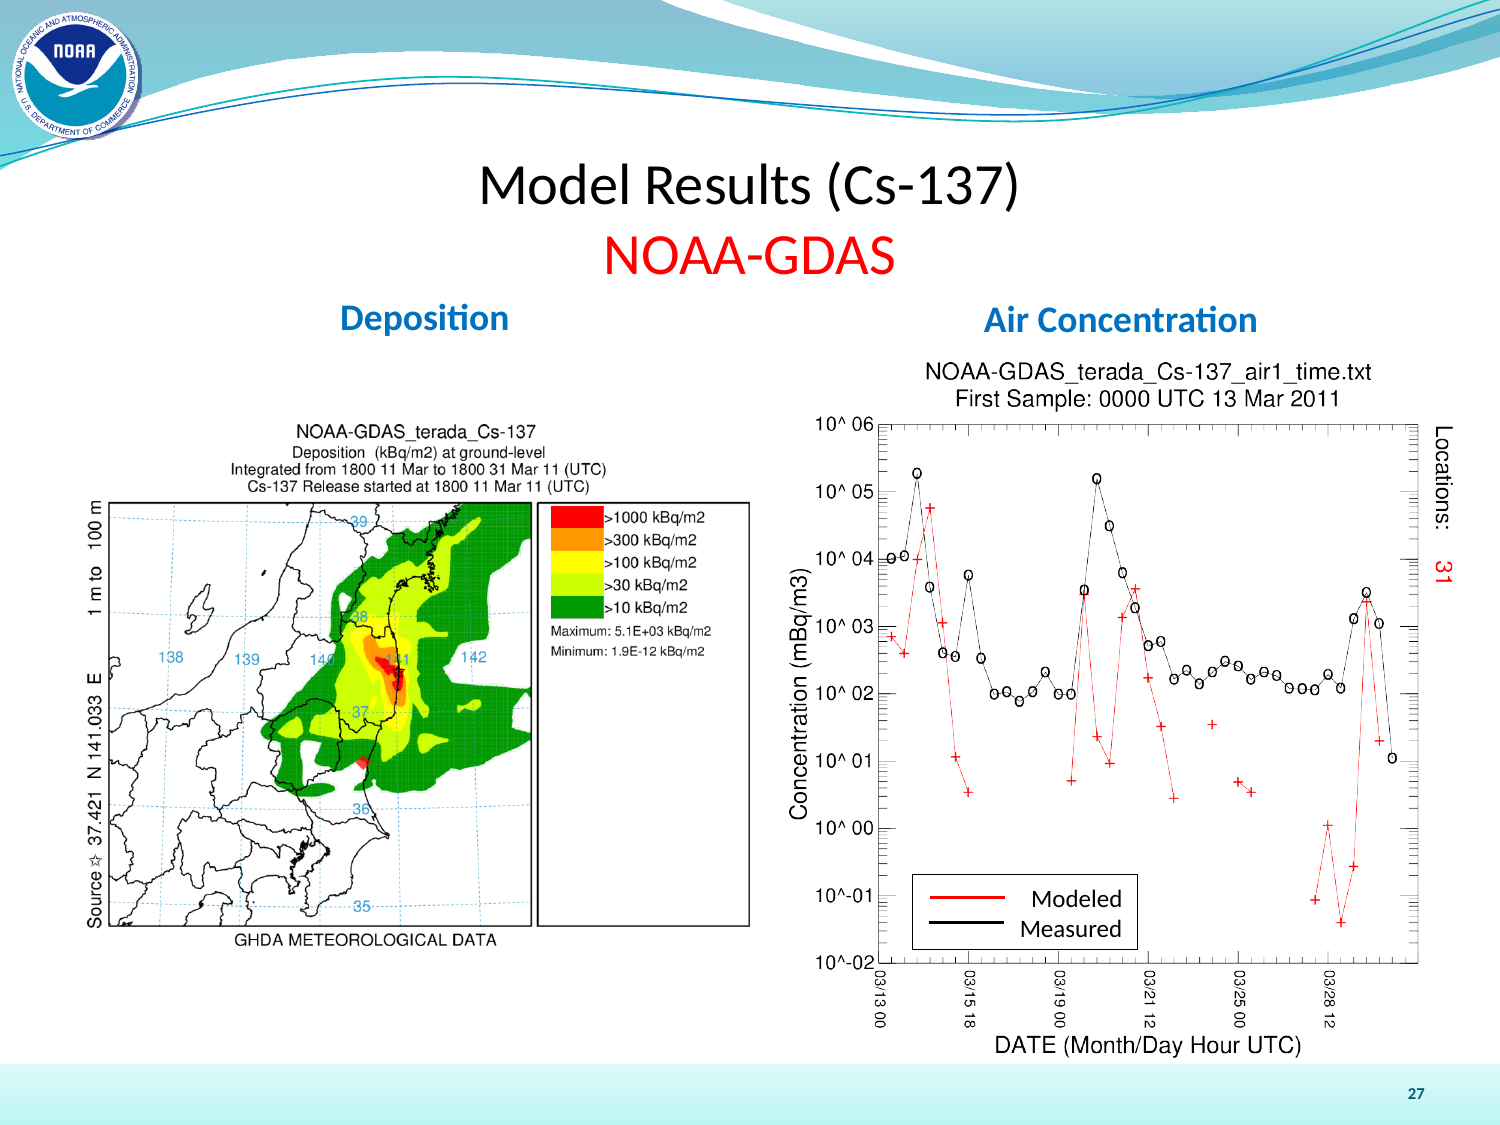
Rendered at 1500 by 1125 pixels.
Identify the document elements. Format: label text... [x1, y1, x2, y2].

text_box Model Results (Cs-137) NOAA-GDAS [74, 138, 1425, 286]
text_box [912, 874, 1138, 951]
text_box Air Concentration [958, 287, 1284, 348]
picture [789, 362, 1453, 1059]
picture [87, 424, 751, 946]
text_box Deposition [262, 285, 588, 346]
picture [12, 12, 138, 138]
slide_number 27 [1299, 1067, 1425, 1103]
